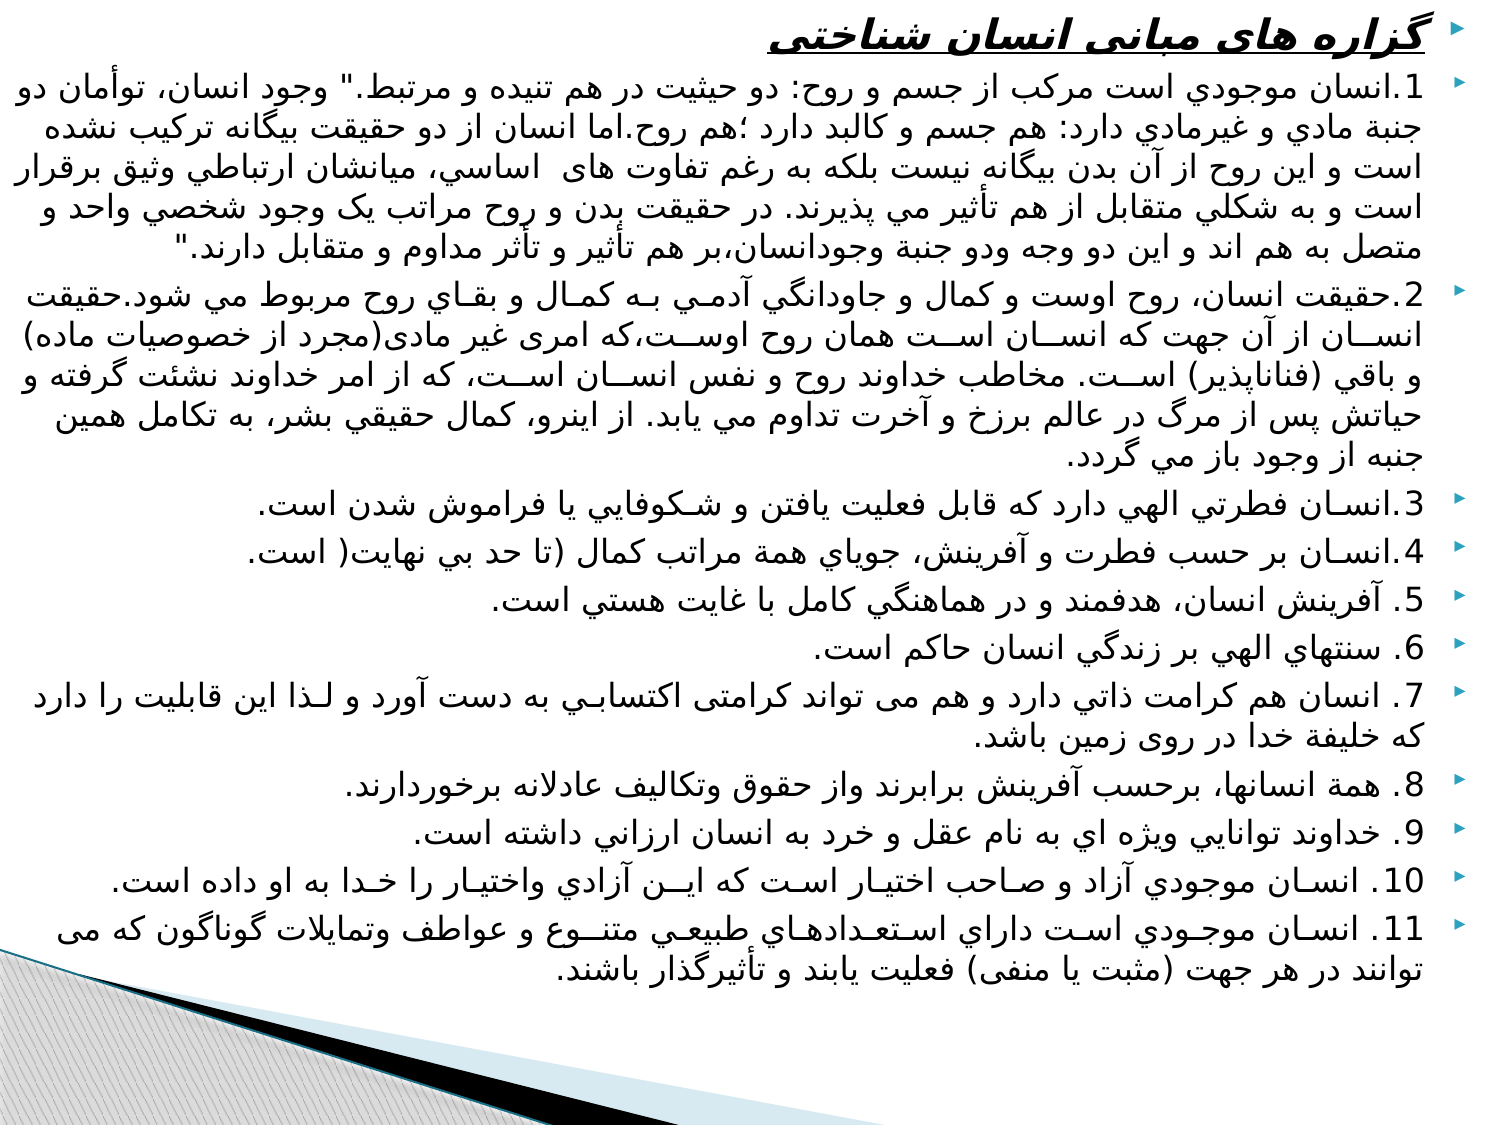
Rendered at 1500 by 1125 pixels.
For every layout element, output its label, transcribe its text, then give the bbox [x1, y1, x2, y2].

list گزاره های مبانی انسان شناختی 1.انسان موجودي است مرکب از جسم و روح: دو حيثيت در هم تنيده و مرتبط." وجود انسان، توأمان دو جنبة مادي و غيرمادي دارد: هم جسم و كالبد دارد ؛هم روح.اما انسان از دو حقيقت بيگانه تركيب نشده است و اين روح از آن بدن بيگانه نيست بلکه به رغم تفاوت های اساسي، ميانشان ارتباطي وثيق برقرار است و به شكلي متقابل از هم تأثير مي پذيرند. در حقيقت بدن و روح مراتب يک وجود شخصي واحد و متصل به هم اند و اين دو وجه ودو جنبة وجودانسان،بر هم تأثیر و تأثر مداوم و متقابل دارند." 2.حقيقت انسان، روح اوست و كمال و جاودانگي آدمـي بـه كمـال و بقـاي روح مربوط مي شود.حقيقت انســان از آن جهت كه انســان اســت همان روح اوســت،که امری غیر مادی(مجرد از خصوصيات ماده) و باقي (فناناپذير) اســت. مخاطب خداوند روح و نفس انســان اســت، كه از امر خداوند نشئت گرفته و حياتش پس از مرگ در عالم برزخ و آخرت تداوم مي يابد. از اينرو، كمال حقيقي بشر، به تكامل همين جنبه از وجود باز مي گردد. 3.انسـان فطرتي الهي دارد كه قابل فعليت يافتن و شـكوفايي يا فراموش شدن است. 4.انسـان بر حسب فطرت و آفرينش، جوياي همة مراتب كمال (تا حد بي نهايت( است. 5. آفرينش انسان، هدفمند و در هماهنگي كامل با غايت هستي است. 6. سنتهاي الهي بر زندگي انسان حاكم است. 7. انسان هم كرامت ذاتي دارد و هم می تواند كرامتی اكتسابـي به دست آورد و لـذا اين قابليت را دارد که خليفة خدا در روی زمين باشد. 8. همة انسانها، برحسب آفرينش برابرند واز حقوق وتكاليف عادلانه برخوردارند. 9. خداوند توانايي ويژه اي به نام عقل و خرد به انسان ارزاني داشته است. 10. انسـان موجودي آزاد و صـاحب اختيـار اسـت که ايــن آزادي واختيـار را خـدا به او داده است. 11. انسـان موجـودي اسـت داراي اسـتعـدادهـاي طبيعـي متنــوع و عواطف وتمايلات گوناگون که می توانند در هر جهت (مثبت يا منفی) فعليت يابند و تأثيرگذار باشند. [0, 0, 1500, 1125]
